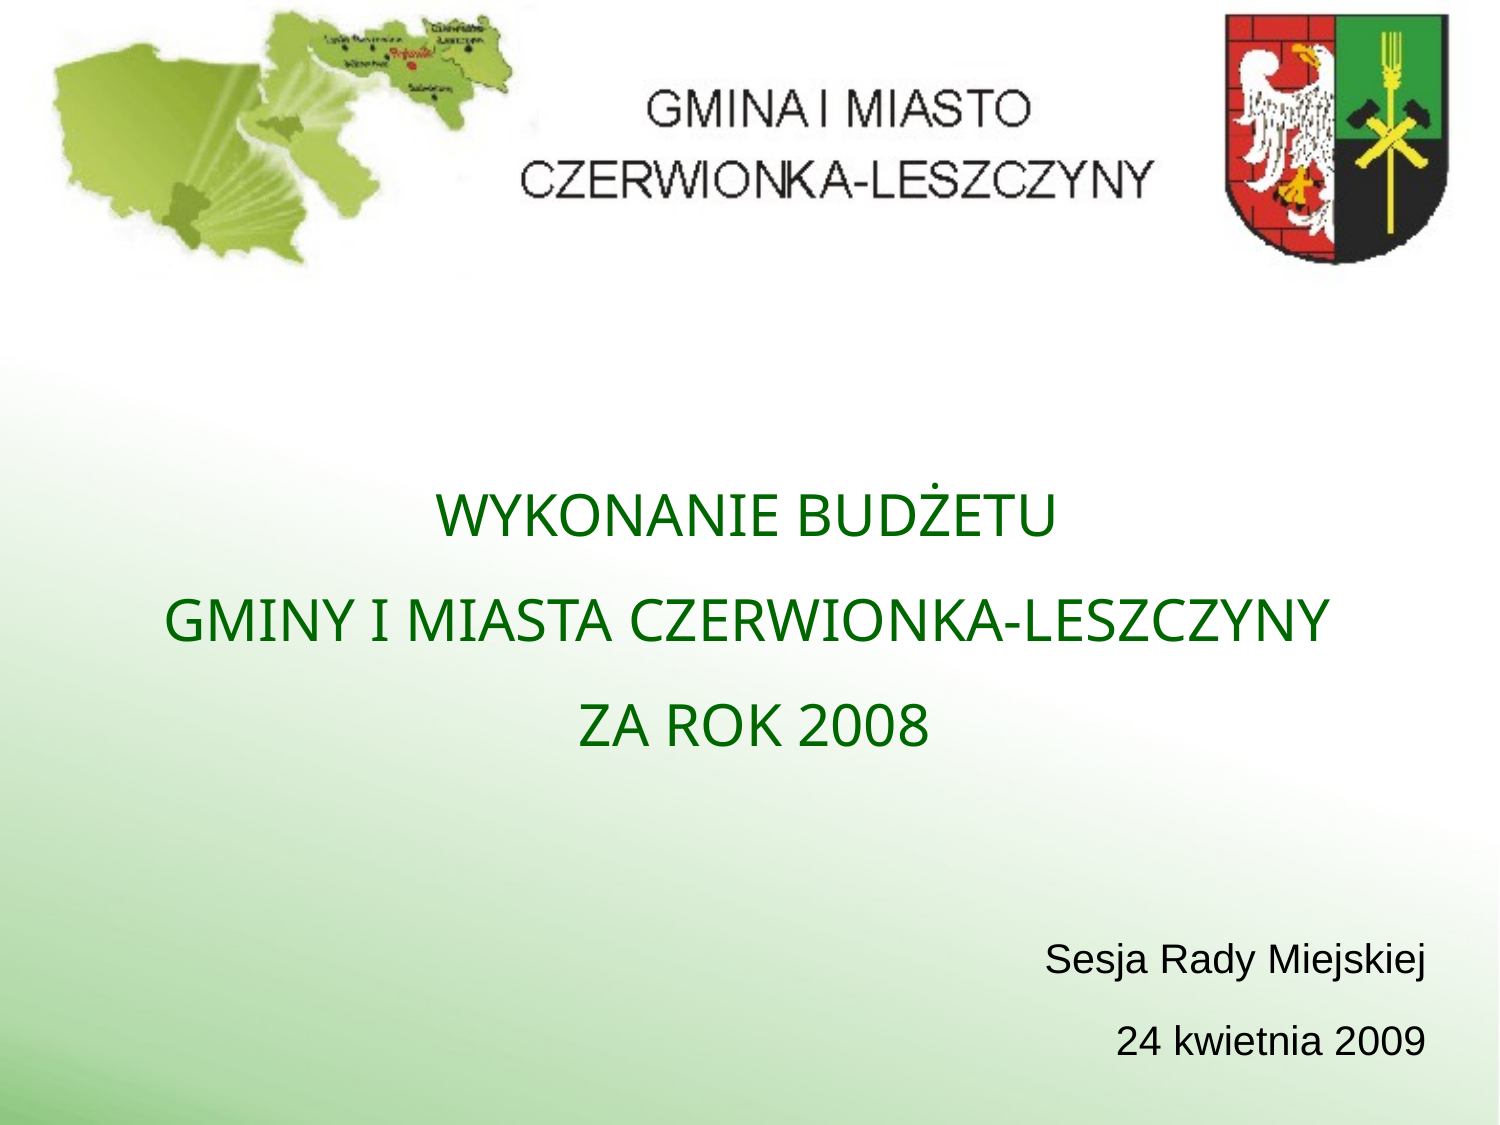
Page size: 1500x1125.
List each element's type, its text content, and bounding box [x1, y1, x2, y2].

picture [0, 0, 1500, 1125]
title WYKONANIE BUDŻETU GMINY I MIASTA CZERWIONKA-LESZCZYNY ZA ROK 2008 [117, 480, 1393, 722]
subtitle Sesja Rady Miejskiej 24 kwietnia 2009 [644, 832, 1442, 1073]
